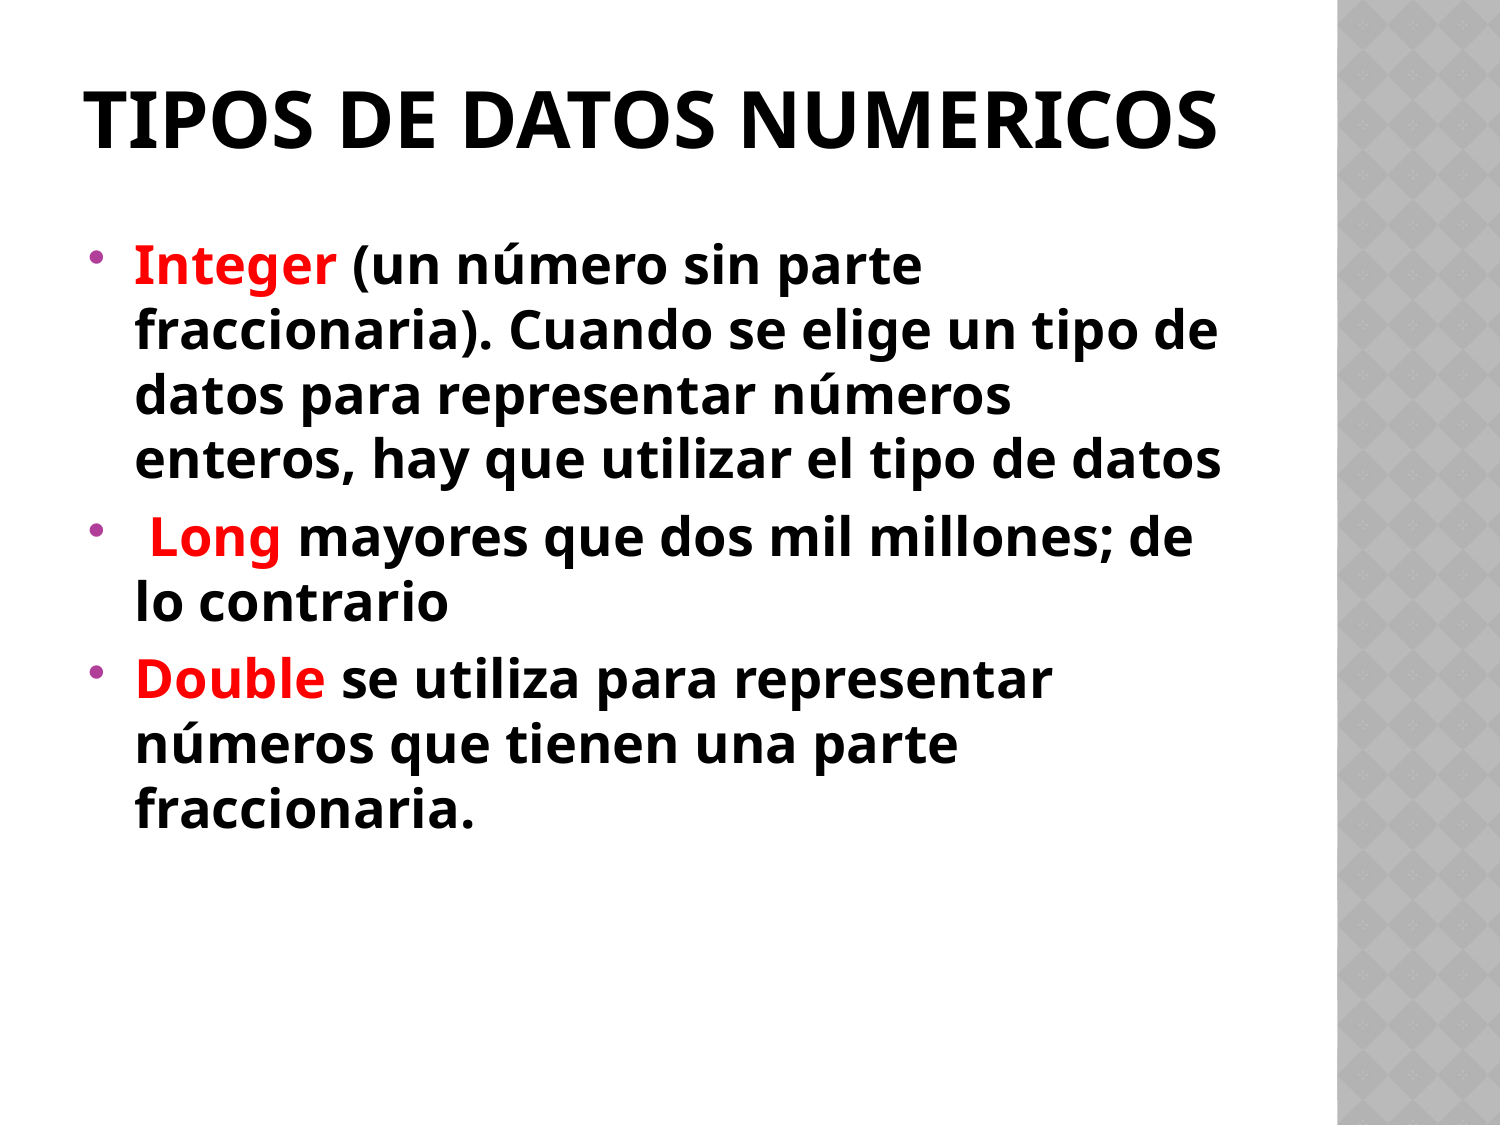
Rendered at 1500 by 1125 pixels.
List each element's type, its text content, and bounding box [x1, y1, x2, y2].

list Integer (un número sin parte fraccionaria). Cuando se elige un tipo de datos para representar números enteros, hay que utilizar el tipo de datos Long mayores que dos mil millones; de lo contrario Double se utiliza para representar números que tienen una parte fraccionaria. [75, 222, 1263, 1059]
title Tipos de datos numericos [75, 52, 1263, 164]
